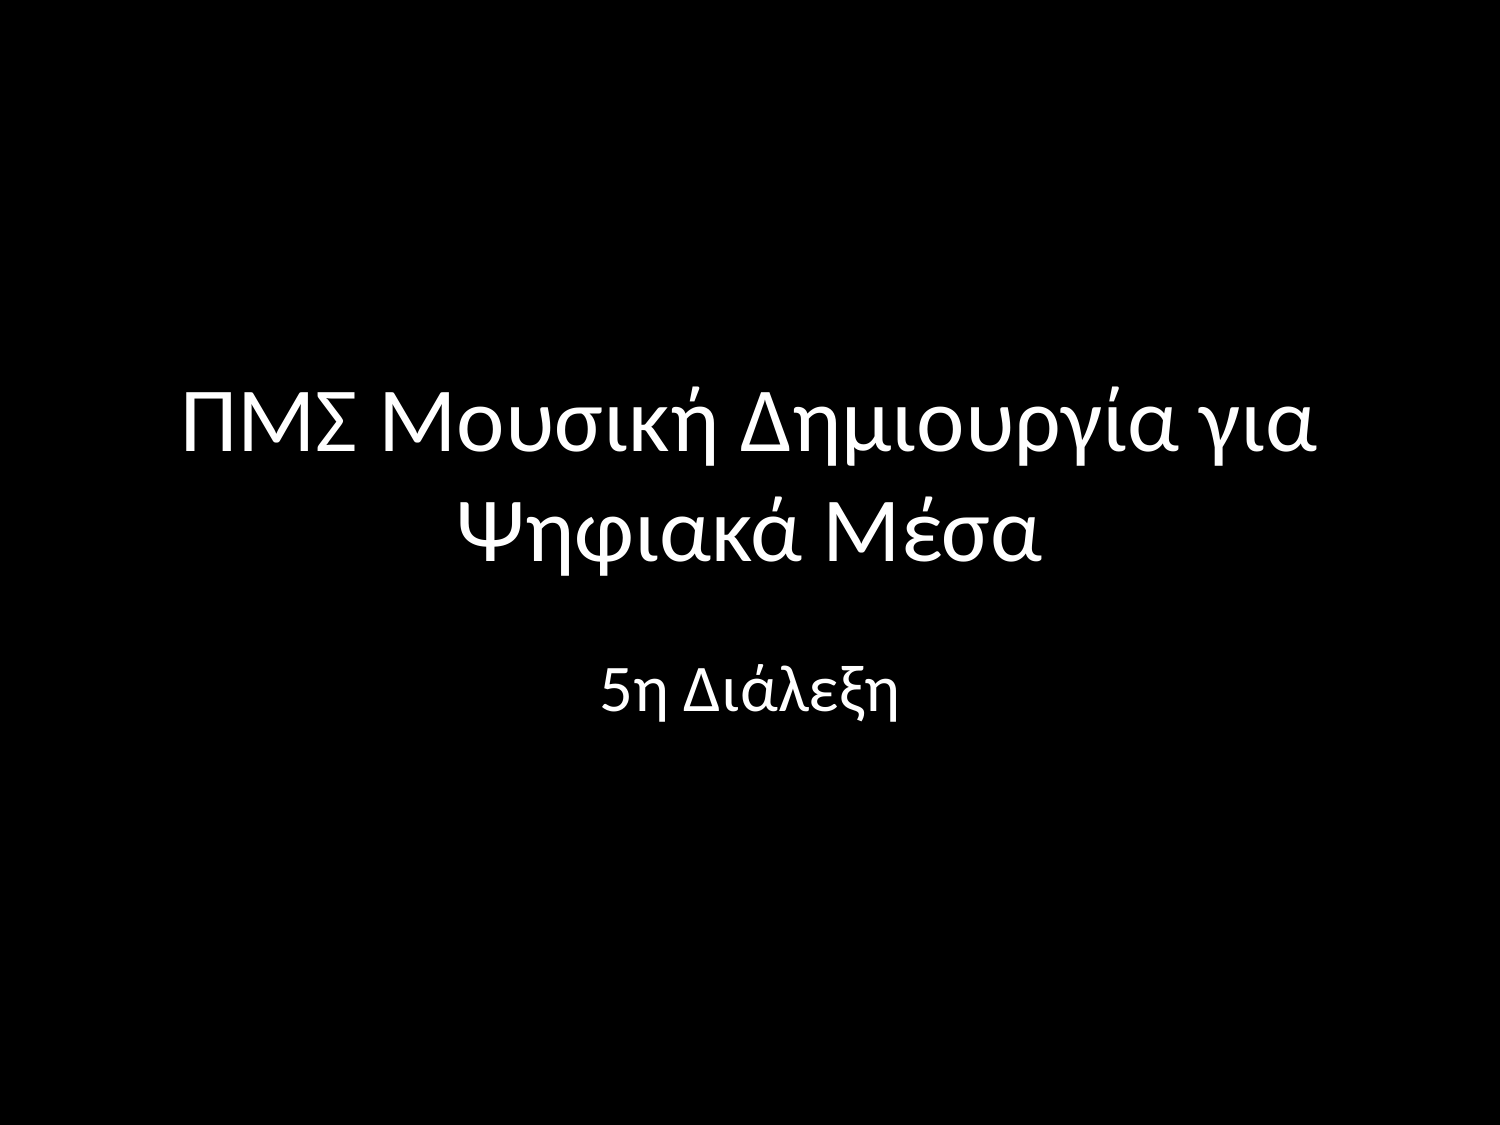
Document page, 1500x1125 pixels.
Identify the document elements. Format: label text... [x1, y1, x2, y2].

subtitle 5η Διάλεξη [225, 637, 1275, 925]
title ΠΜΣ Μουσική Δημιουργία για Ψηφιακά Μέσα [112, 349, 1388, 591]
